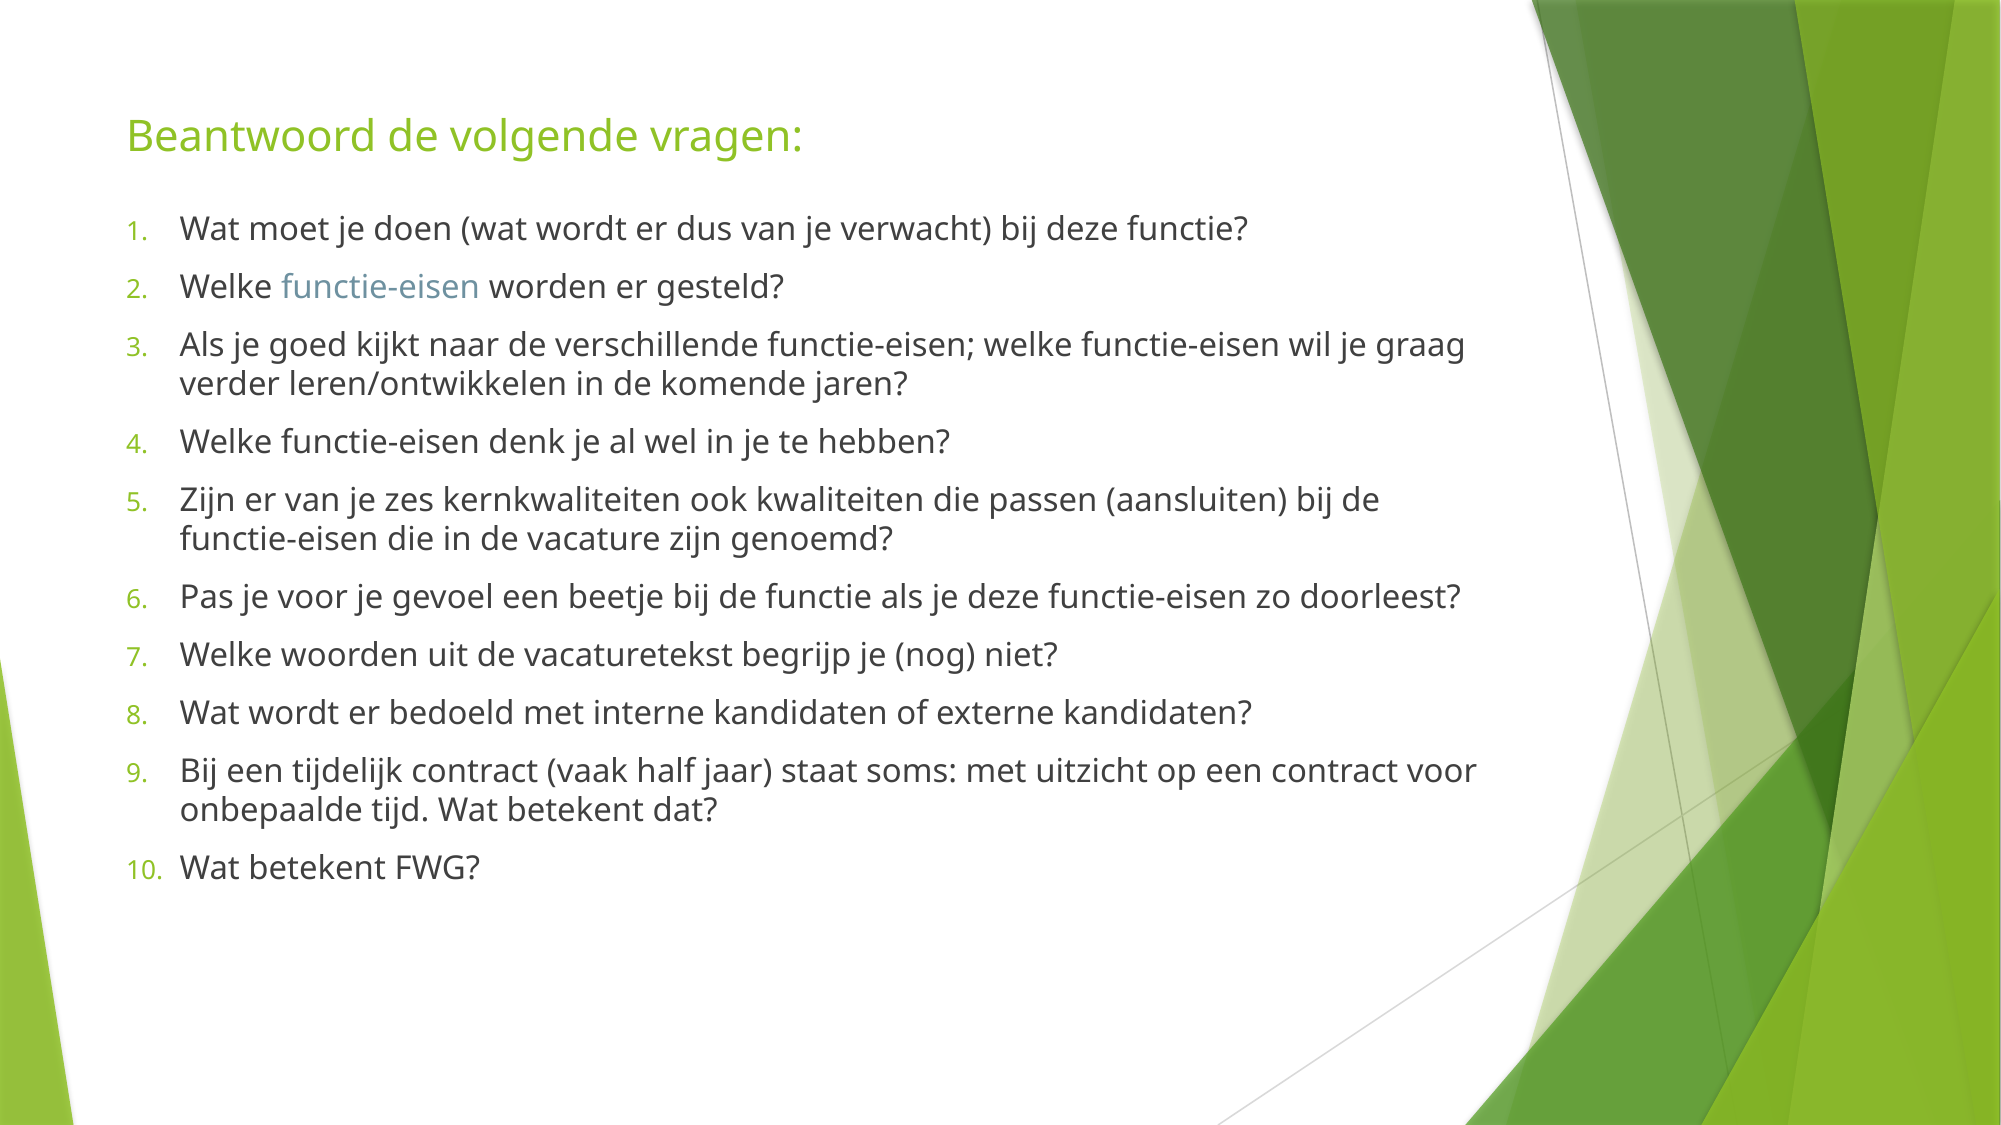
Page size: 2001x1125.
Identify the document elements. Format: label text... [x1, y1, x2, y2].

list Wat moet je doen (wat wordt er dus van je verwacht) bij deze functie? Welke functie-eisen worden er gesteld? Als je goed kijkt naar de verschillende functie-eisen; welke functie-eisen wil je graag verder leren/ontwikkelen in de komende jaren? Welke functie-eisen denk je al wel in je te hebben? Zijn er van je zes kernkwaliteiten ook kwaliteiten die passen (aansluiten) bij de functie-eisen die in de vacature zijn genoemd? Pas je voor je gevoel een beetje bij de functie als je deze functie-eisen zo doorleest? Welke woorden uit de vacaturetekst begrijp je (nog) niet? Wat wordt er bedoeld met interne kandidaten of externe kandidaten? Bij een tijdelijk contract (vaak half jaar) staat soms: met uitzicht op een contract voor onbepaalde tijd. Wat betekent dat? Wat betekent FWG? [111, 200, 1522, 898]
title Beantwoord de volgende vragen: [111, 99, 1522, 200]
